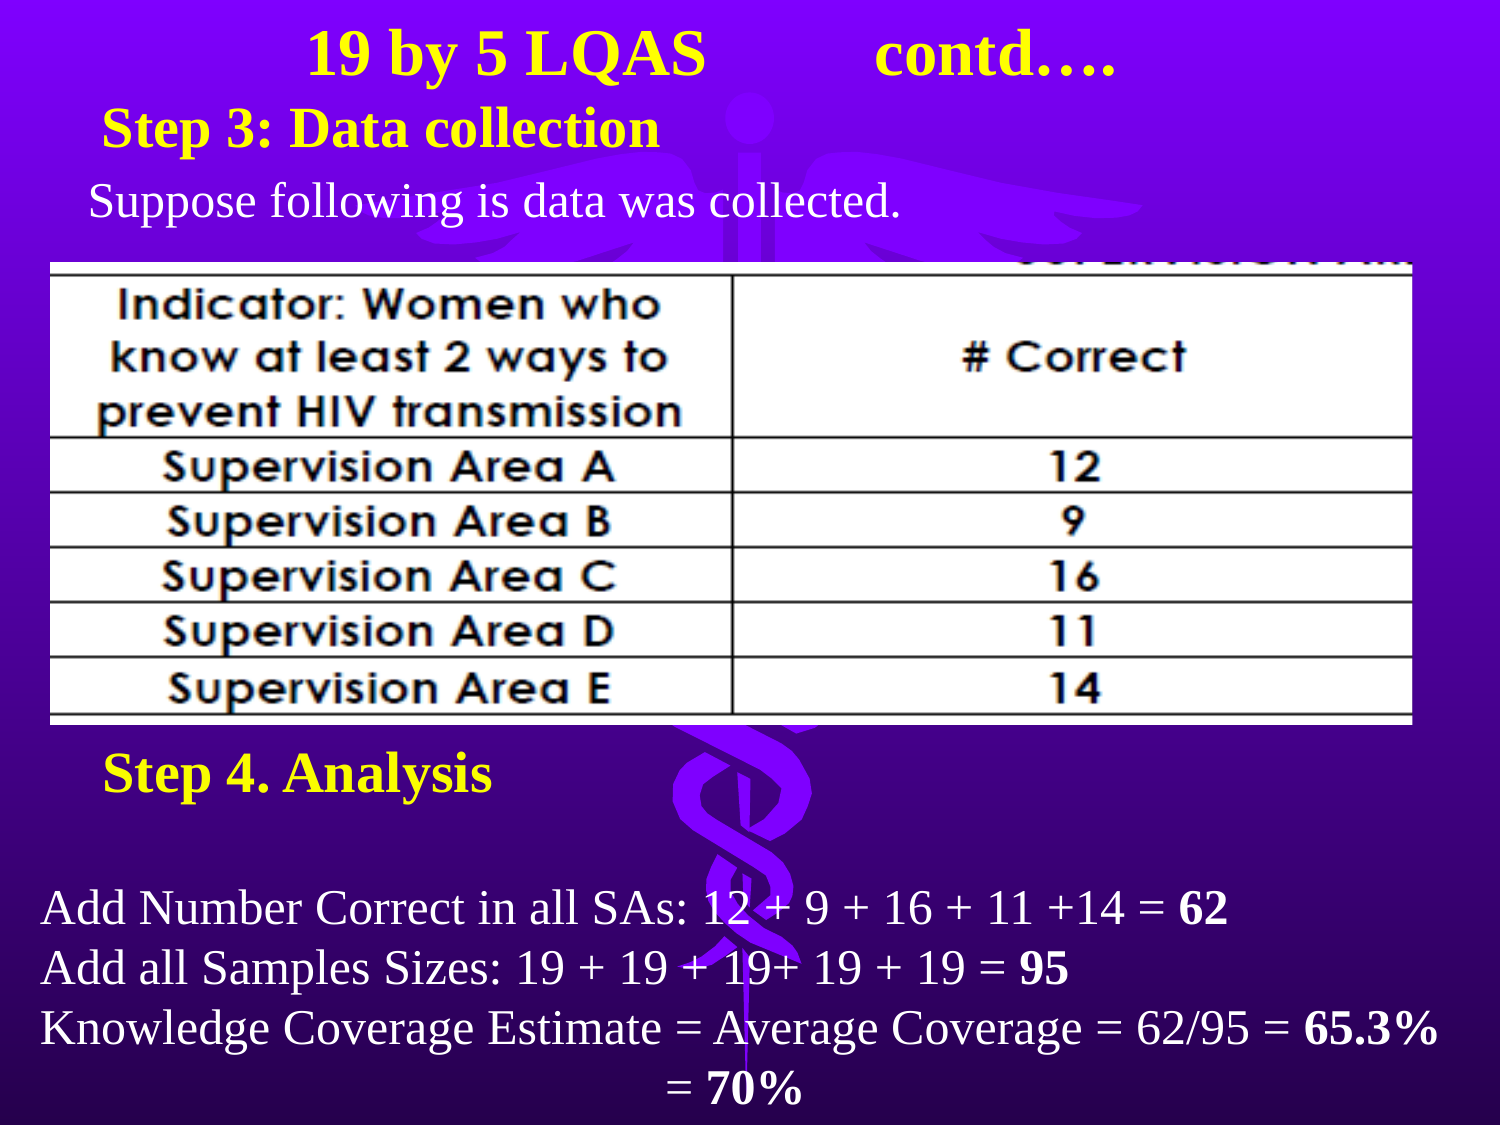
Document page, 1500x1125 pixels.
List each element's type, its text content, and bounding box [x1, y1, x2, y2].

text_box 19 by 5 LQAS contd…. Step 3: Data collection Suppose following is data was collected. [0, 1, 1500, 282]
text_box Step 4. Analysis Add Number Correct in all SAs: 12 + 9 + 16 + 11 +14 = 62 Add all Samples Sizes: 19 + 19 + 19+ 19 + 19 = 95 Knowledge Coverage Estimate = Average Coverage = 62/95 = 65.3% = 70% [24, 726, 1500, 1122]
picture [49, 262, 1413, 725]
